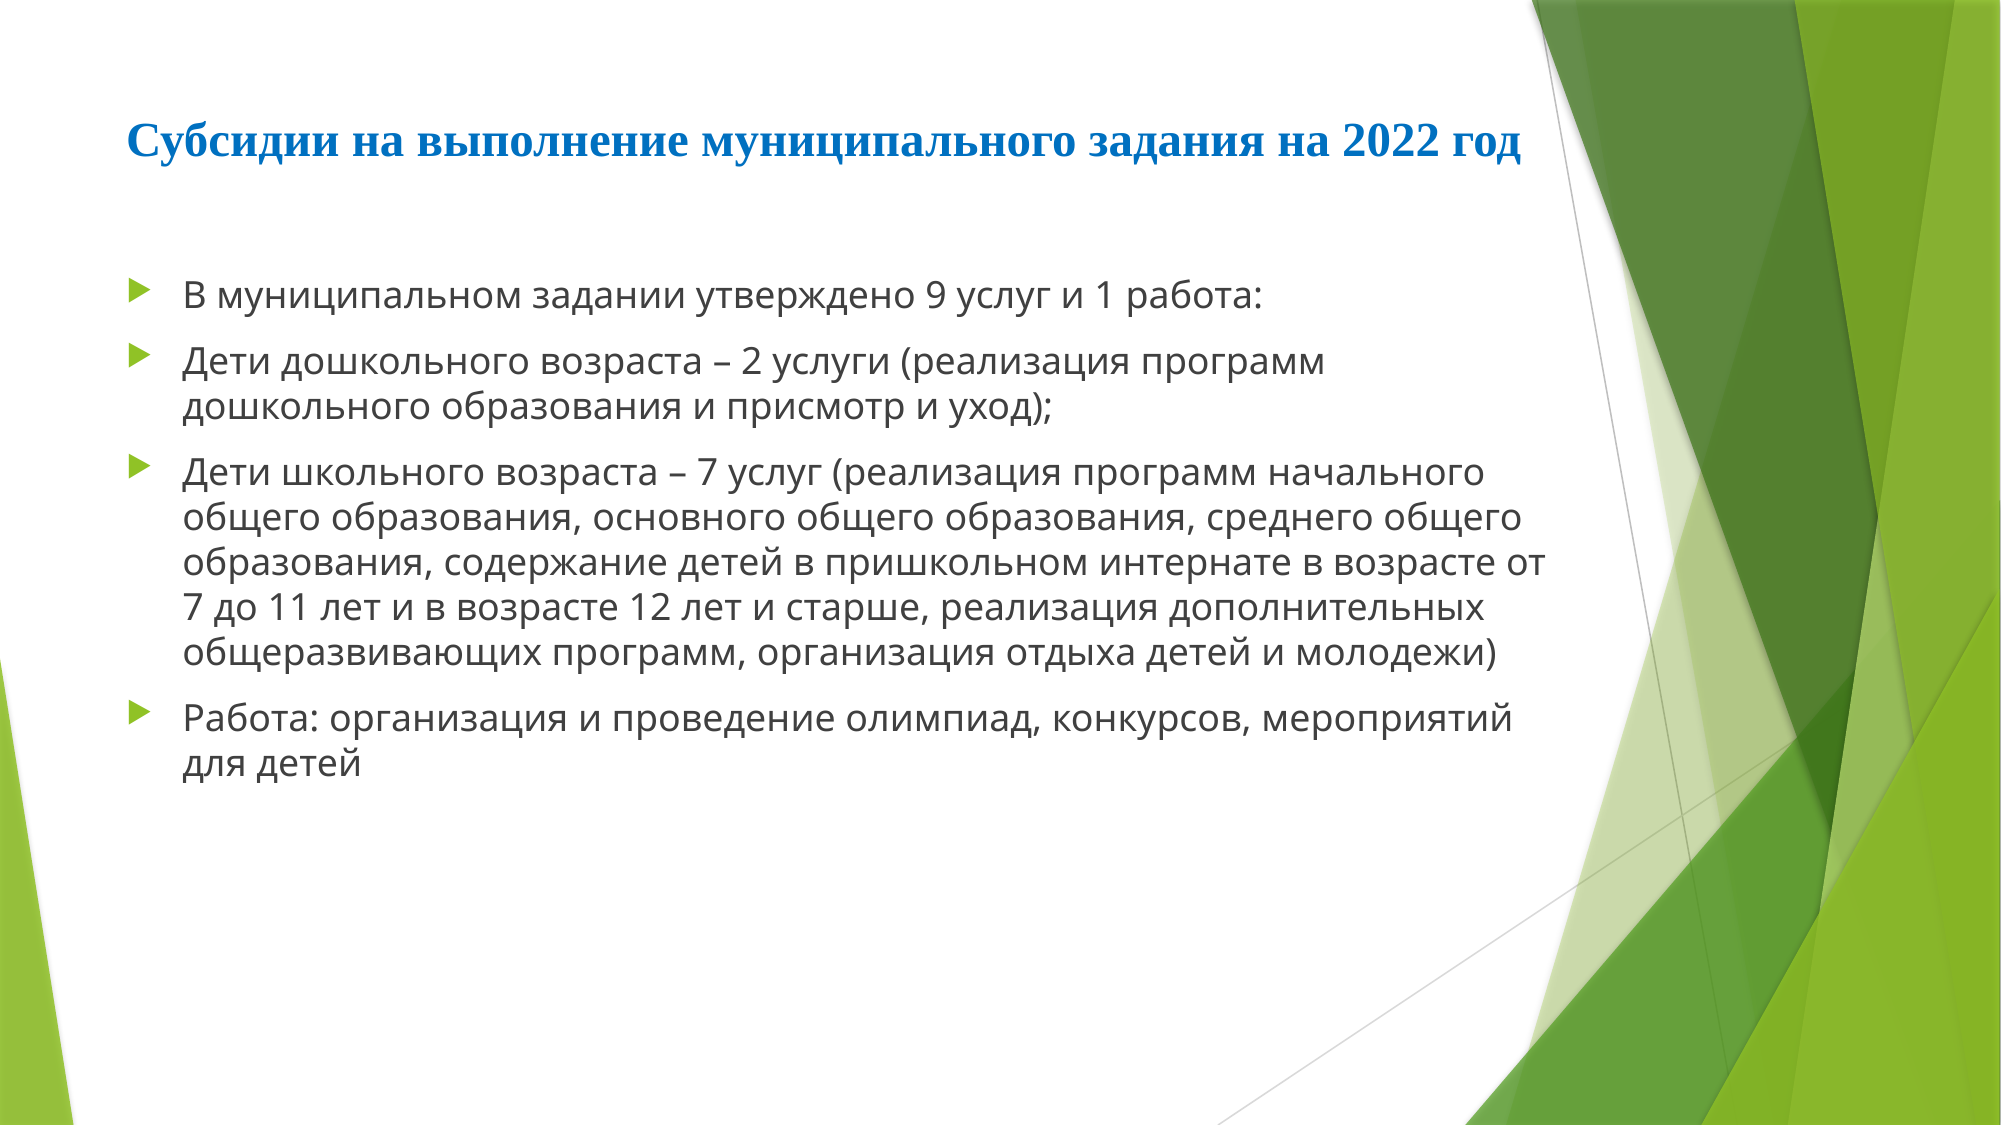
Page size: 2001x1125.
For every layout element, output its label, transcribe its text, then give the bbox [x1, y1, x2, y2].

list В муниципальном задании утверждено 9 услуг и 1 работа: Дети дошкольного возраста – 2 услуги (реализация программ дошкольного образования и присмотр и уход); Дети школьного возраста – 7 услуг (реализация программ начального общего образования, основного общего образования, среднего общего образования, содержание детей в пришкольном интернате в возрасте от 7 до 11 лет и в возрасте 12 лет и старше, реализация дополнительных общеразвивающих программ, организация отдыха детей и молодежи) Работа: организация и проведение олимпиад, конкурсов, мероприятий для детей [111, 263, 1571, 935]
title Субсидии на выполнение муниципального задания на 2022 год [111, 99, 1627, 186]
